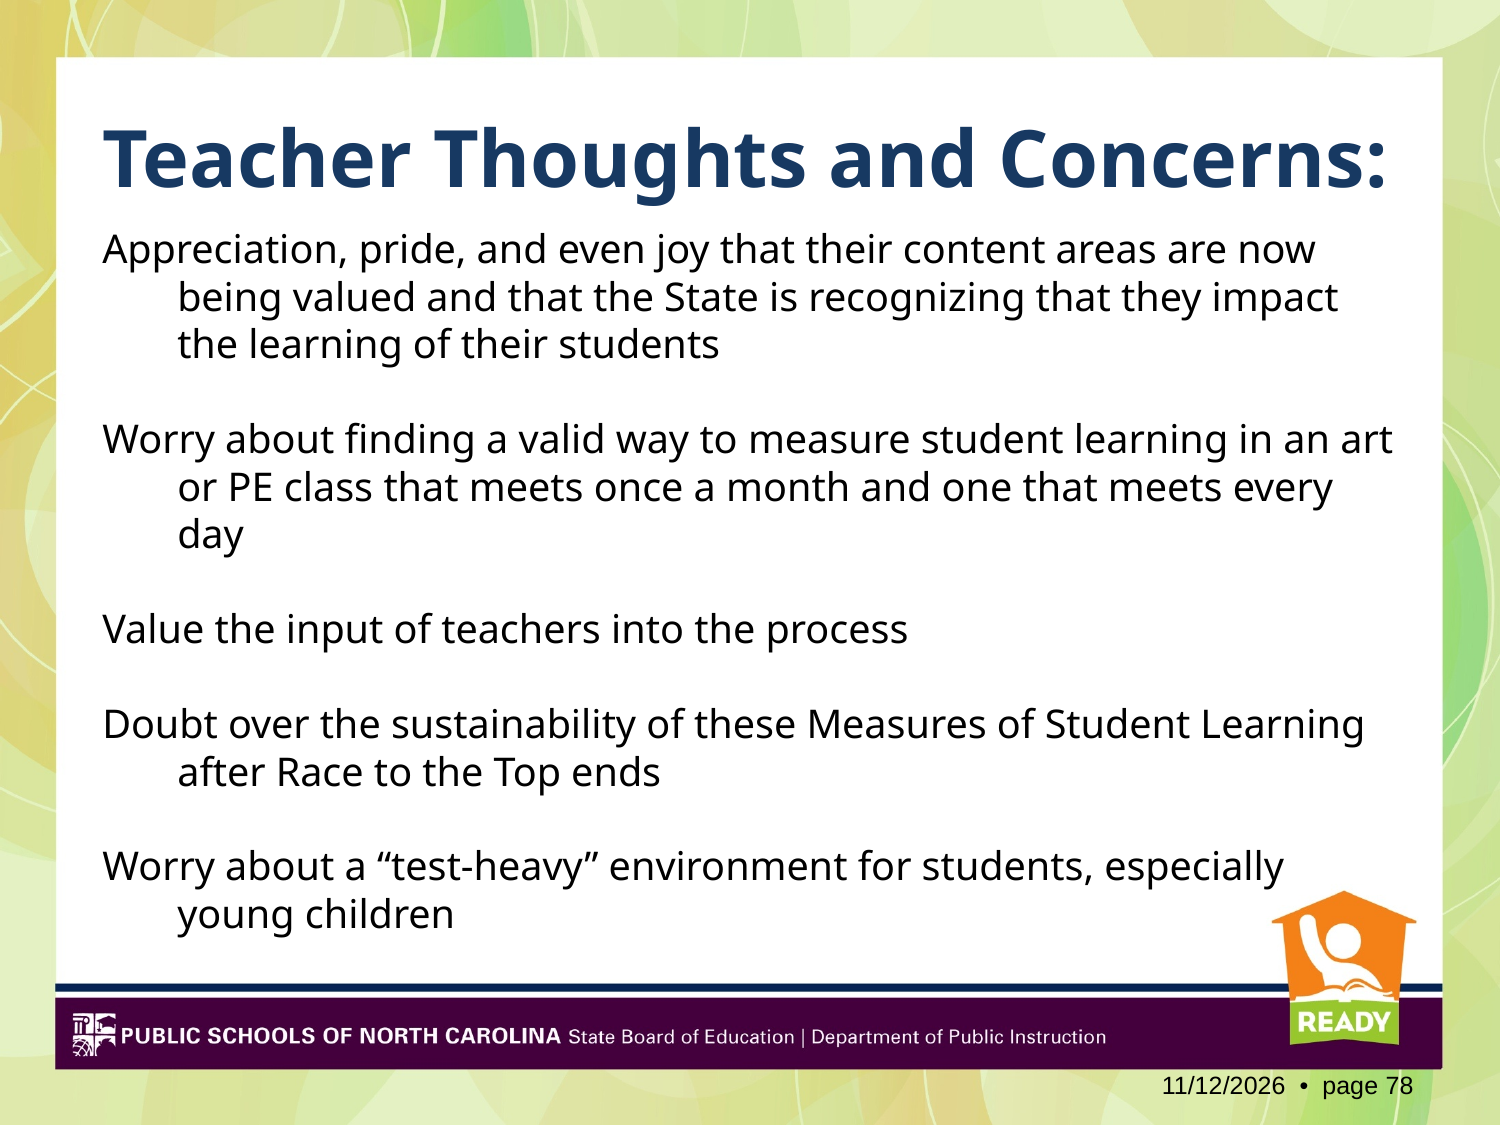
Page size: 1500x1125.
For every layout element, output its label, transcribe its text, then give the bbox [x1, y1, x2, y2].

picture [0, 0, 1500, 1125]
text_box Appreciation, pride, and even joy that their content areas are now being valued and that the State is recognizing that they impact the learning of their students Worry about finding a valid way to measure student learning in an art or PE class that meets once a month and one that meets every day Value the input of teachers into the process Doubt over the sustainability of these Measures of Student Learning after Race to the Top ends Worry about a “test-heavy” environment for students, especially young children [87, 216, 1413, 944]
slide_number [1147, 1062, 1460, 1122]
title Teacher Thoughts and Concerns: [87, 87, 1413, 216]
